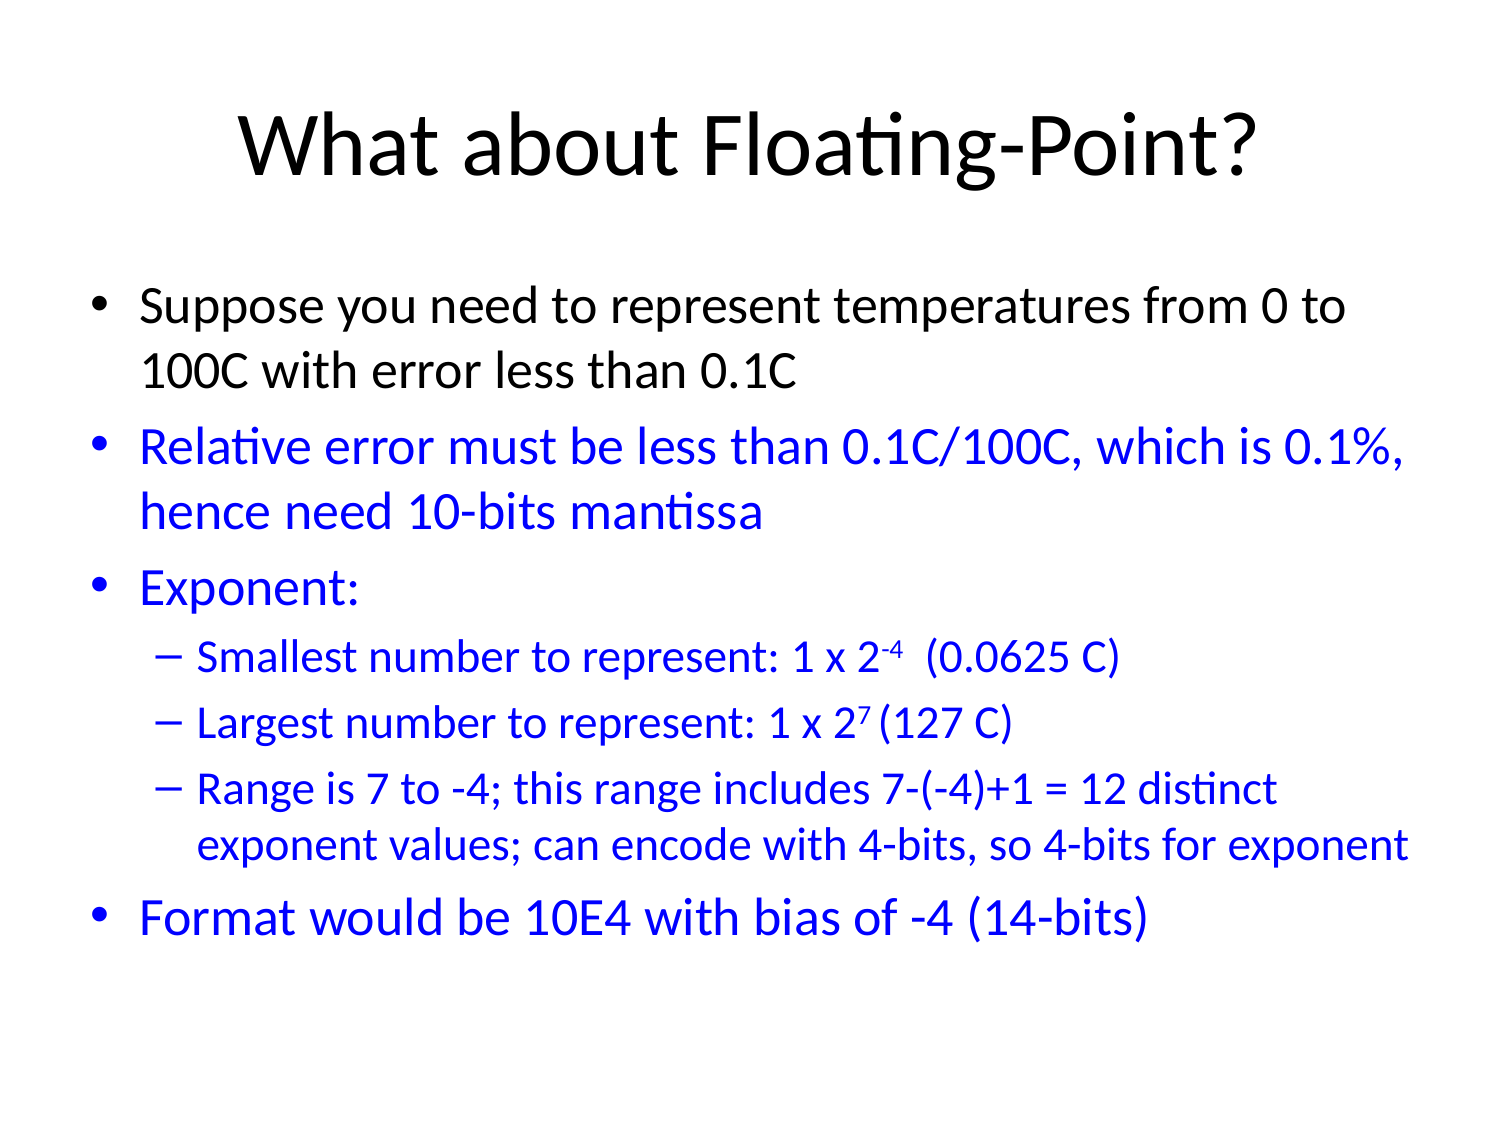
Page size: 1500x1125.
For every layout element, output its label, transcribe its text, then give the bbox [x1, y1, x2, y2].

title What about Floating-Point? [75, 45, 1425, 233]
list Suppose you need to represent temperatures from 0 to 100C with error less than 0.1C Relative error must be less than 0.1C/100C, which is 0.1%, hence need 10-bits mantissa Exponent: Smallest number to represent: 1 x 2-4 (0.0625 C) Largest number to represent: 1 x 27 (127 C) Range is 7 to -4; this range includes 7-(-4)+1 = 12 distinct exponent values; can encode with 4-bits, so 4-bits for exponent Format would be 10E4 with bias of -4 (14-bits) [75, 262, 1425, 1005]
